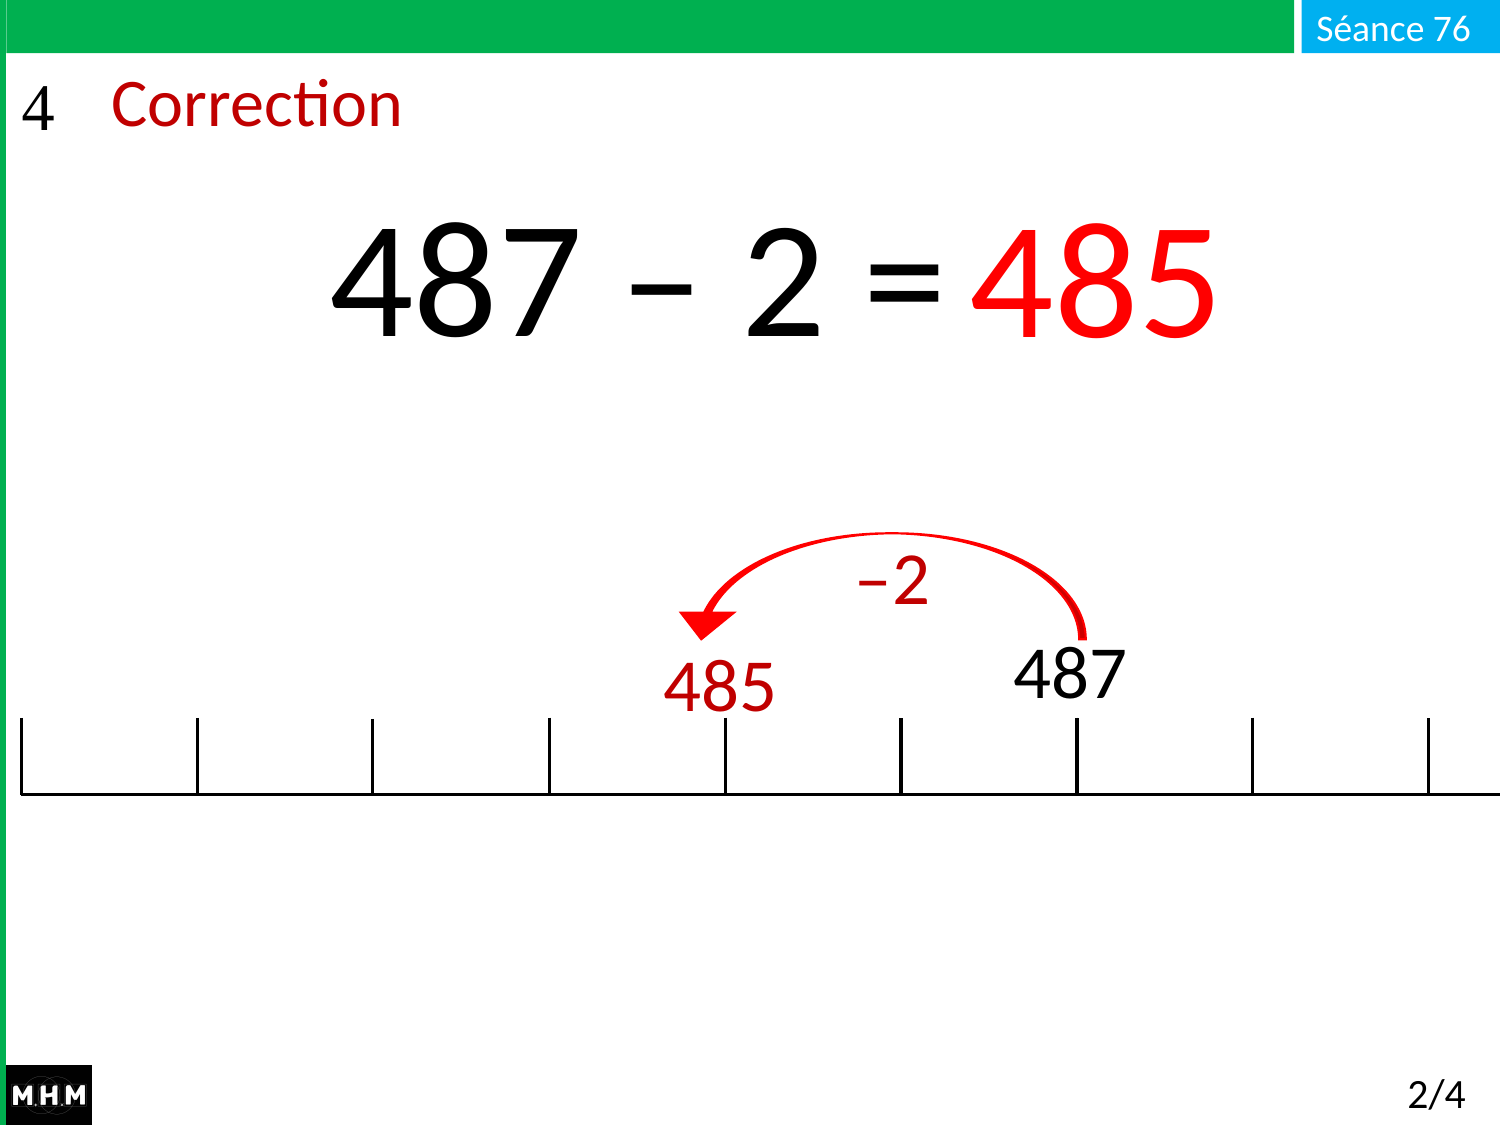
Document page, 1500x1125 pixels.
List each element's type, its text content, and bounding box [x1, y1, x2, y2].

list 2/4 [1373, 1064, 1500, 1125]
text_box 487 – 2 = … [314, 162, 1185, 378]
text_box –2 [840, 522, 995, 616]
text_box [995, 547, 1083, 616]
picture [6, 1065, 92, 1125]
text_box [21, 616, 1500, 796]
text_box 485 [955, 163, 1327, 379]
title Correction [96, 60, 1391, 150]
text_box [678, 535, 840, 616]
